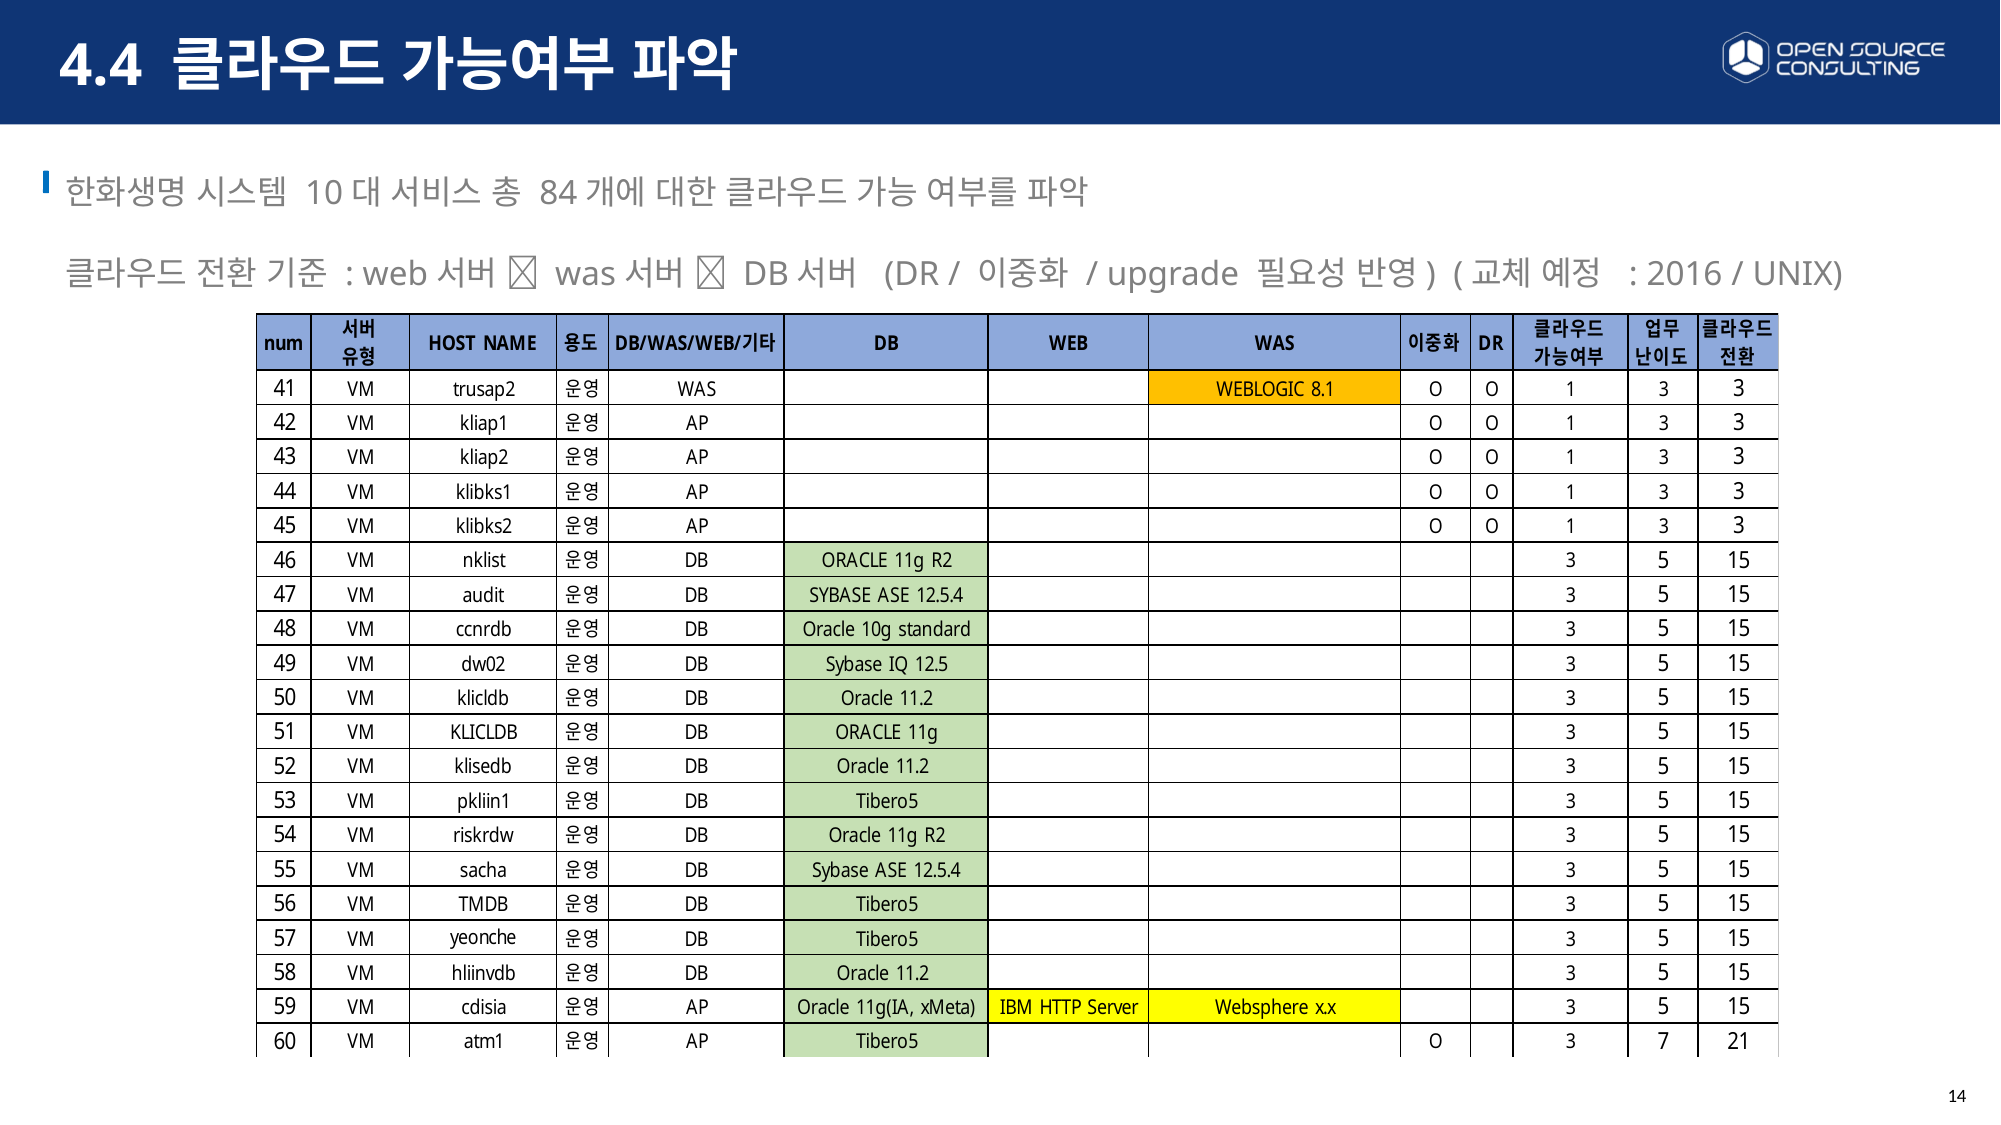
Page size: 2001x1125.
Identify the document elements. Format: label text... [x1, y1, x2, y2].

picture [1707, 18, 1957, 97]
title 4.4 클라우드 가능여부 파악 [44, 0, 1570, 125]
picture [255, 313, 1780, 1059]
list 한화생명 시스템 10대 서비스 총 84개에 대한 클라우드 가능 여부를 파악 클라우드 전환 기준 : web서버  was서버  DB서버 (DR / 이중화 / upgrade 필요성 반영) (교체 예정 : 2016 / UNIX) [50, 144, 2000, 471]
